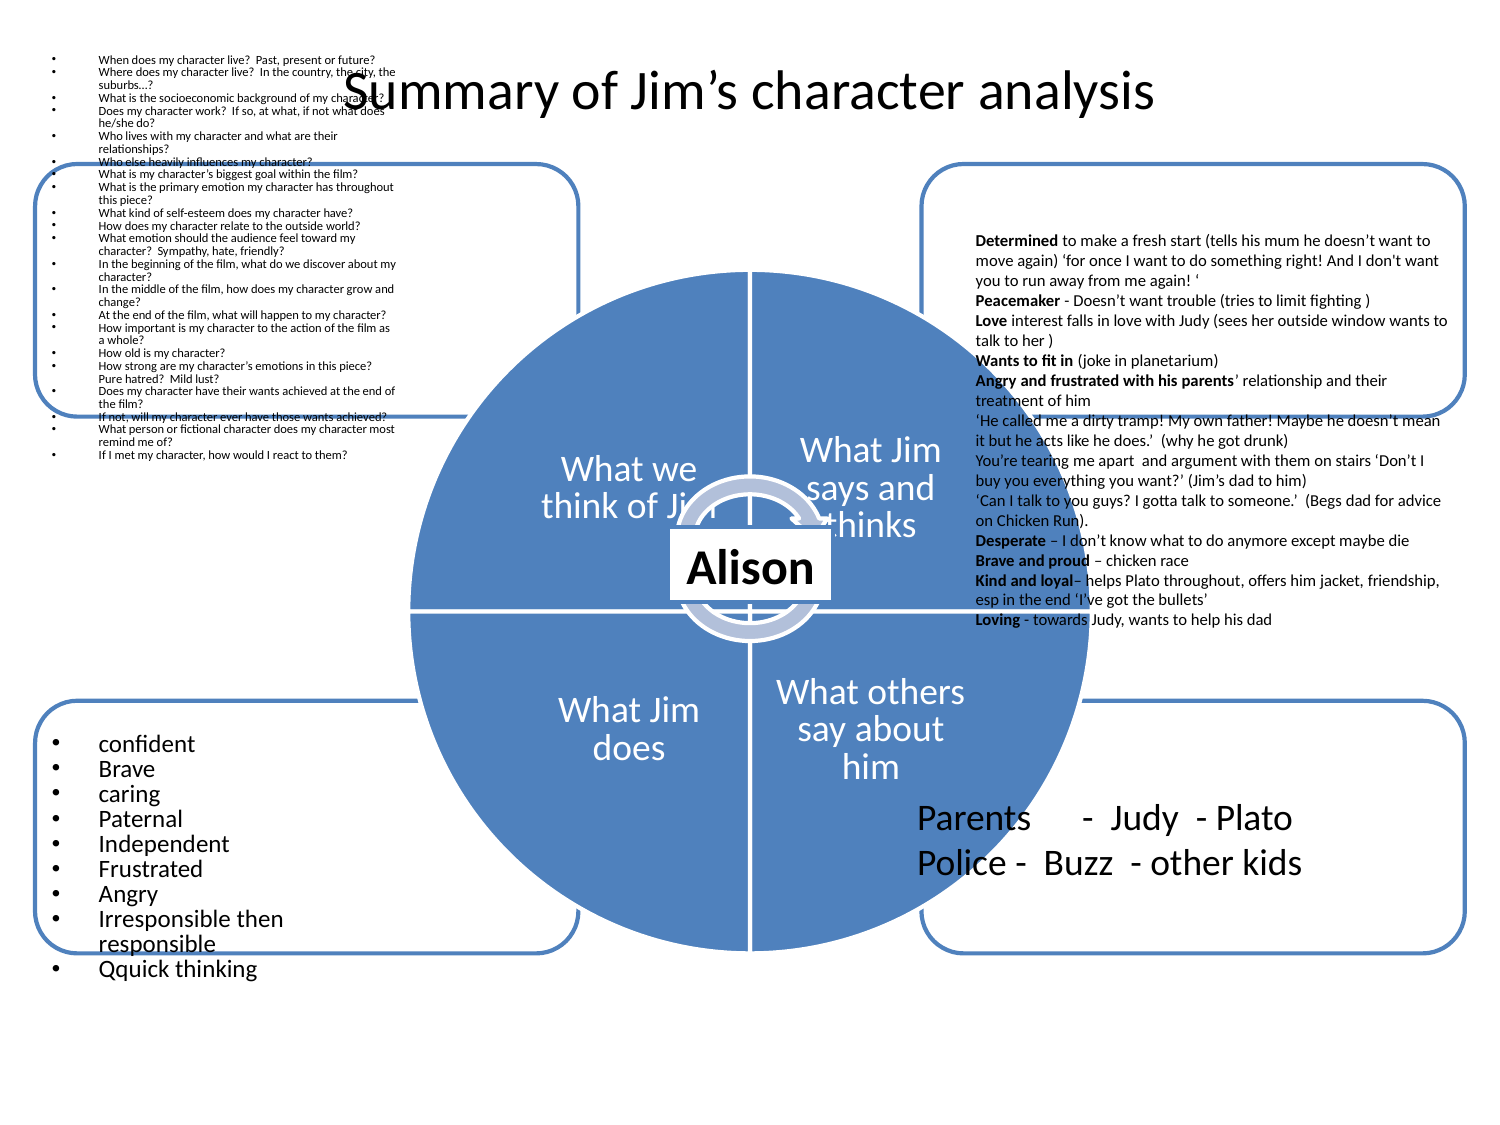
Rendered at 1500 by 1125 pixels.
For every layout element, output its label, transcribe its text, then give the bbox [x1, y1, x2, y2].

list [34, 163, 1466, 954]
title Summary of Jim’s character analysis [75, 45, 1425, 129]
